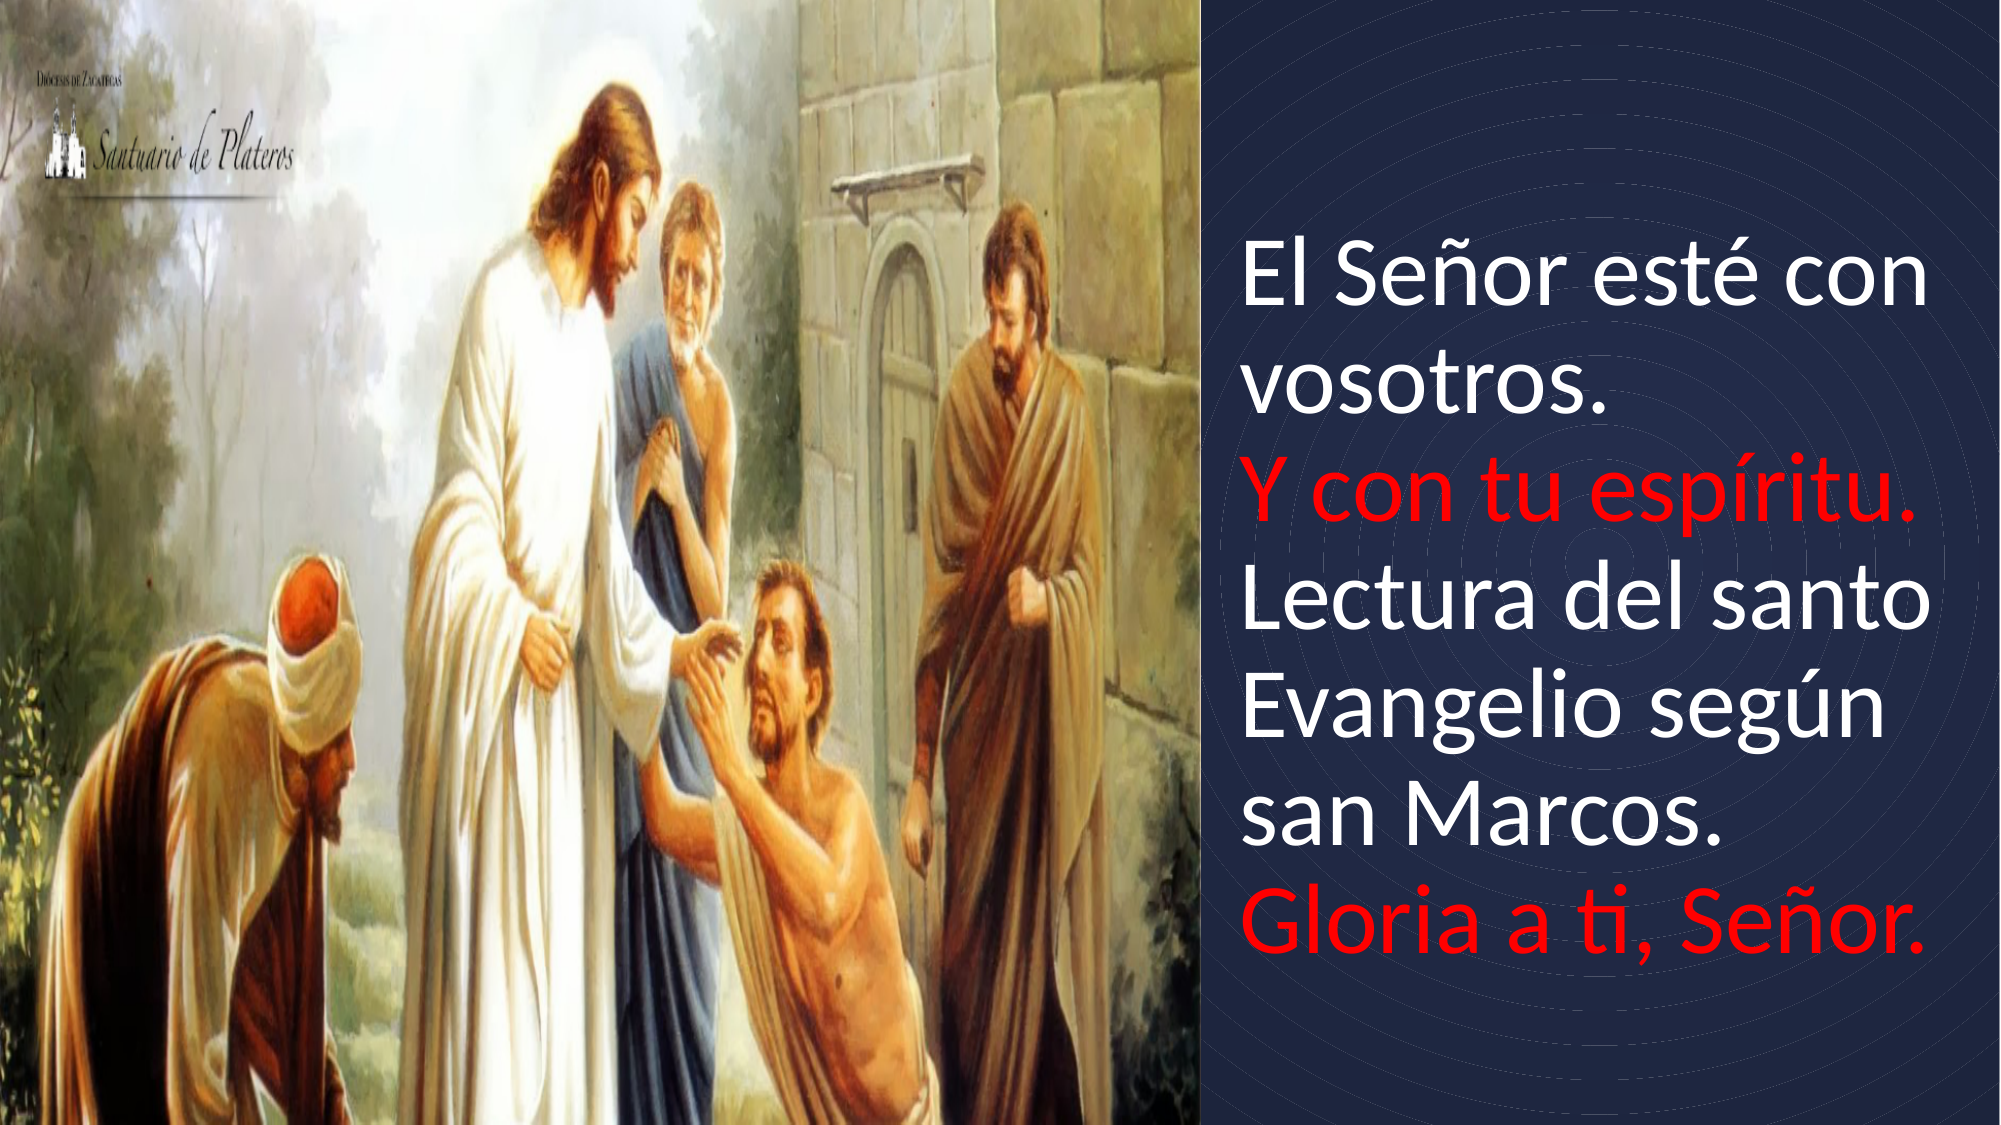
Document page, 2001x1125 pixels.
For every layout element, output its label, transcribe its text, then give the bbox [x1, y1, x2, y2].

picture [0, 0, 1201, 1125]
title El Señor esté con vosotros. Y con tu espíritu. Lectura del santo Evangelio según san Marcos. Gloria a ti, Señor. [1224, 42, 1969, 1083]
